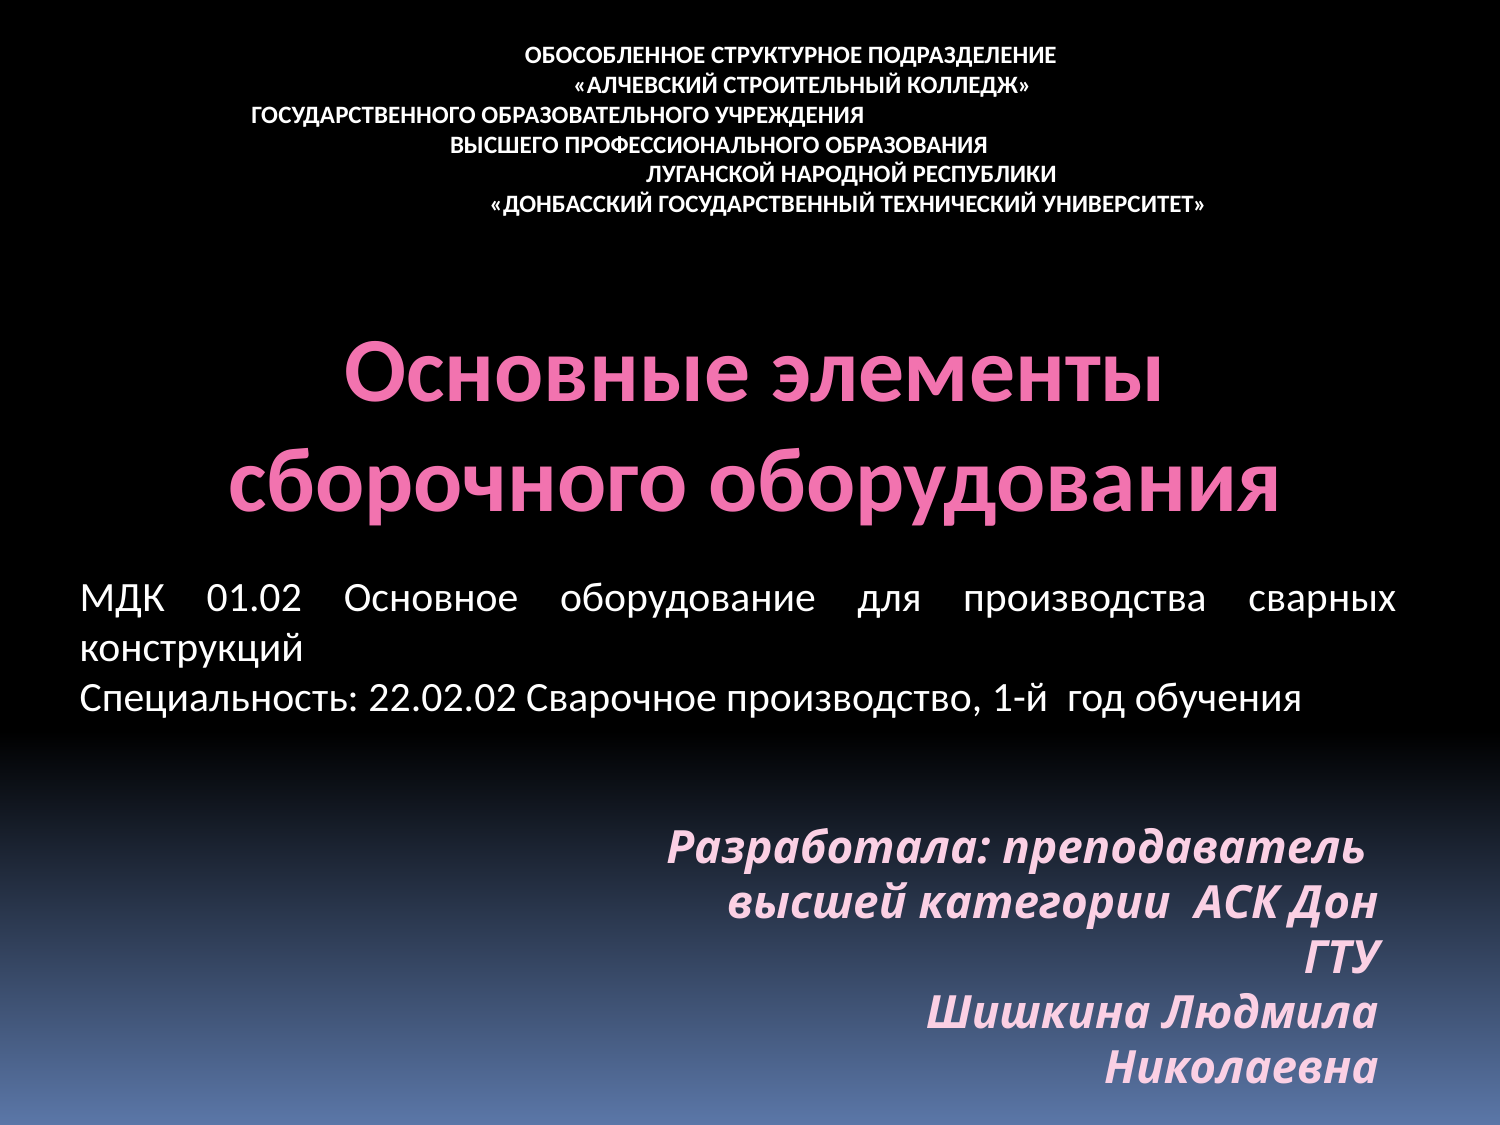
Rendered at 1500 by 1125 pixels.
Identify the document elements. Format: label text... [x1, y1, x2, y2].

text_box Разработала: преподаватель высшей категории АСК Дон ГТУ Шишкина Людмила Николаевна [643, 810, 1394, 1101]
text_box МДК 01.02 Основное оборудование для производства сварных конструкций Специальность: 22.02.02 Сварочное производство, 1-й год обучения [64, 562, 1412, 728]
text_box ОБОСОБЛЕННОЕ СТРУКТУРНОЕ ПОДРАЗДЕЛЕНИЕ «АЛЧЕВСКИЙ СТРОИТЕЛЬНЫЙ КОЛЛЕДЖ» ГОСУДАРСТВЕННОГО ОБРАЗОВАТЕЛЬНОГО УЧРЕЖДЕНИЯ ВЫСШЕГО ПРОФЕССИОНАЛЬНОГО ОБРАЗОВАНИЯ ЛУГАНСКОЙ НАРОДНОЙ РЕСПУБЛИКИ «ДОНБАССКИЙ ГОСУДАРСТВЕННЫЙ ТЕХНИЧЕСКИЙ УНИВЕРСИТЕТ» [171, 30, 1412, 226]
text_box Основные элементы сборочного оборудования [159, 302, 1353, 538]
